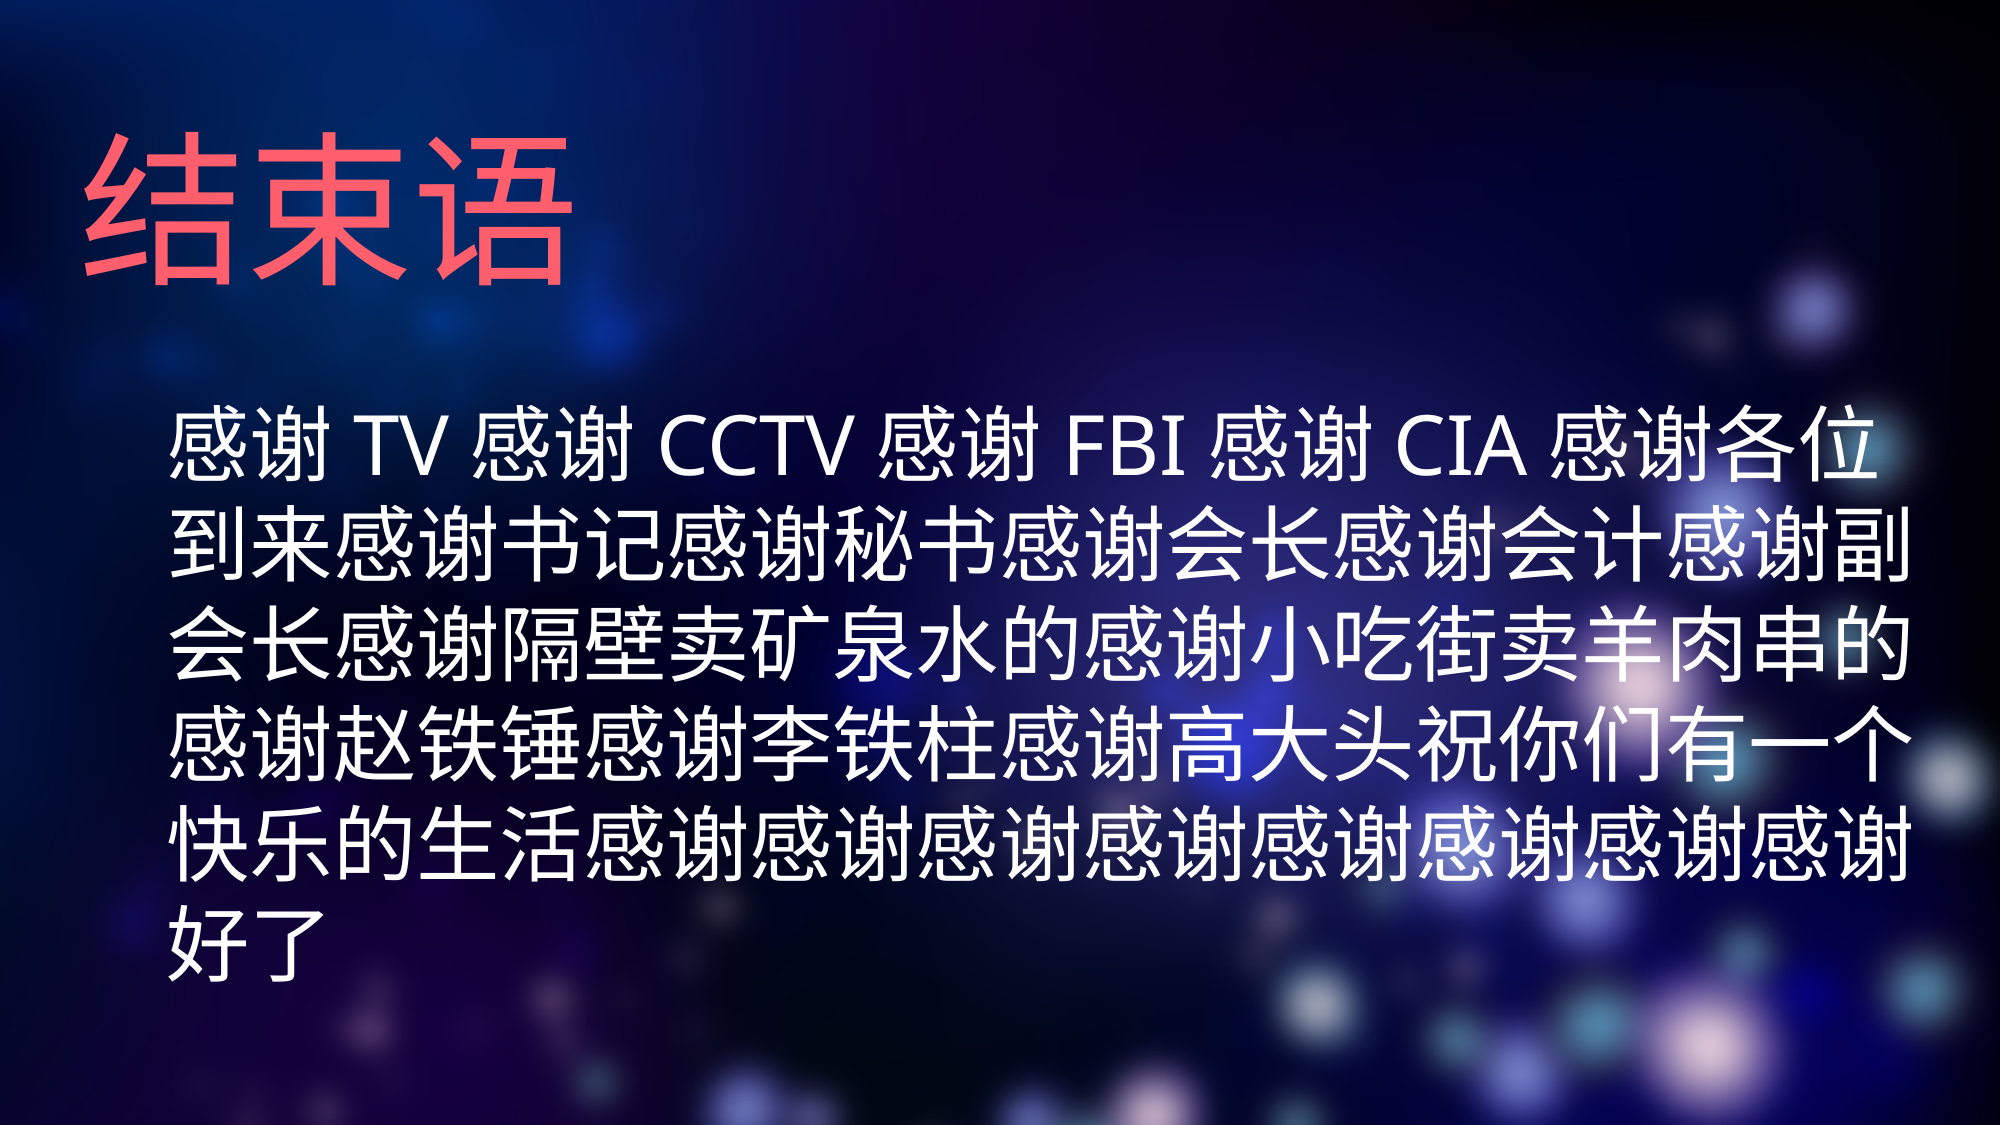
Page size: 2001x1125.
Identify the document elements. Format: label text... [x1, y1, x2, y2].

picture [0, 0, 2000, 1125]
text_box 感谢TV感谢CCTV感谢FBI感谢CIA感谢各位到来感谢书记感谢秘书感谢会长感谢会计感谢副会长感谢隔壁卖矿泉水的感谢小吃街卖羊肉串的感谢赵铁锤感谢李铁柱感谢高大头祝你们有一个快乐的生活感谢感谢感谢感谢感谢感谢感谢感谢好了 [152, 385, 1959, 1000]
text_box 结束语 [64, 98, 699, 314]
